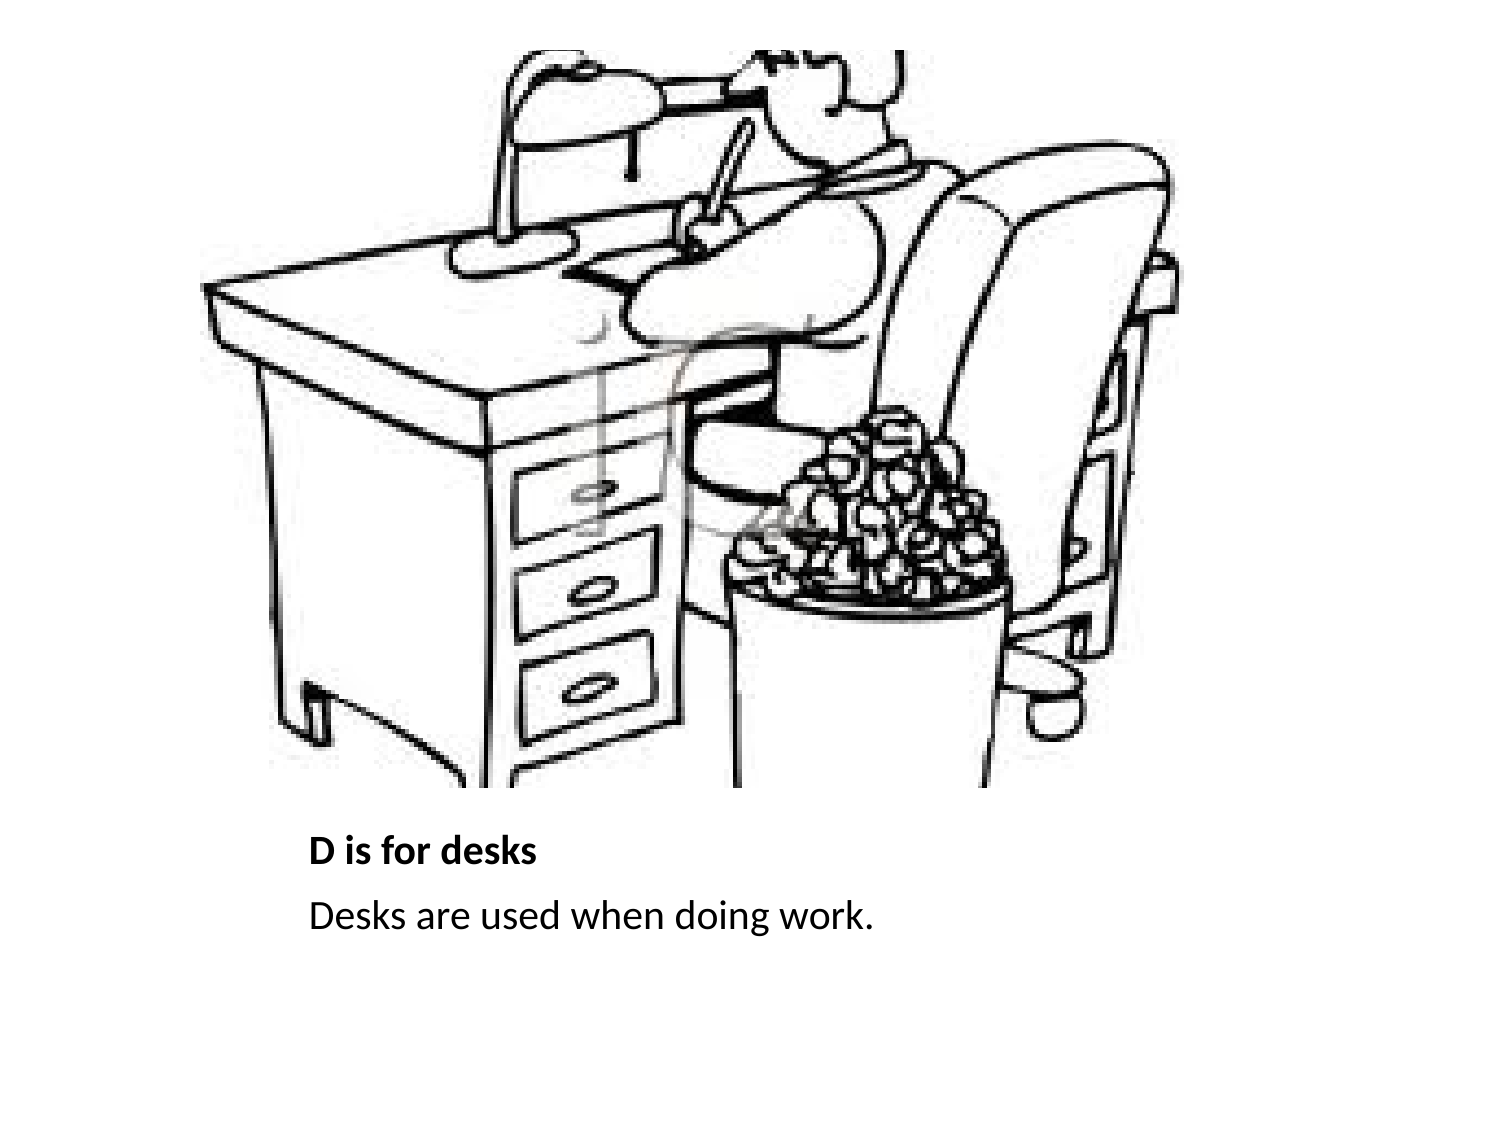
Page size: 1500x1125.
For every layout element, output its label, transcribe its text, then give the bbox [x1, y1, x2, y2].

title D is for desks [294, 787, 1194, 880]
list Desks are used when doing work. [294, 880, 1194, 1013]
picture [199, 49, 1185, 789]
